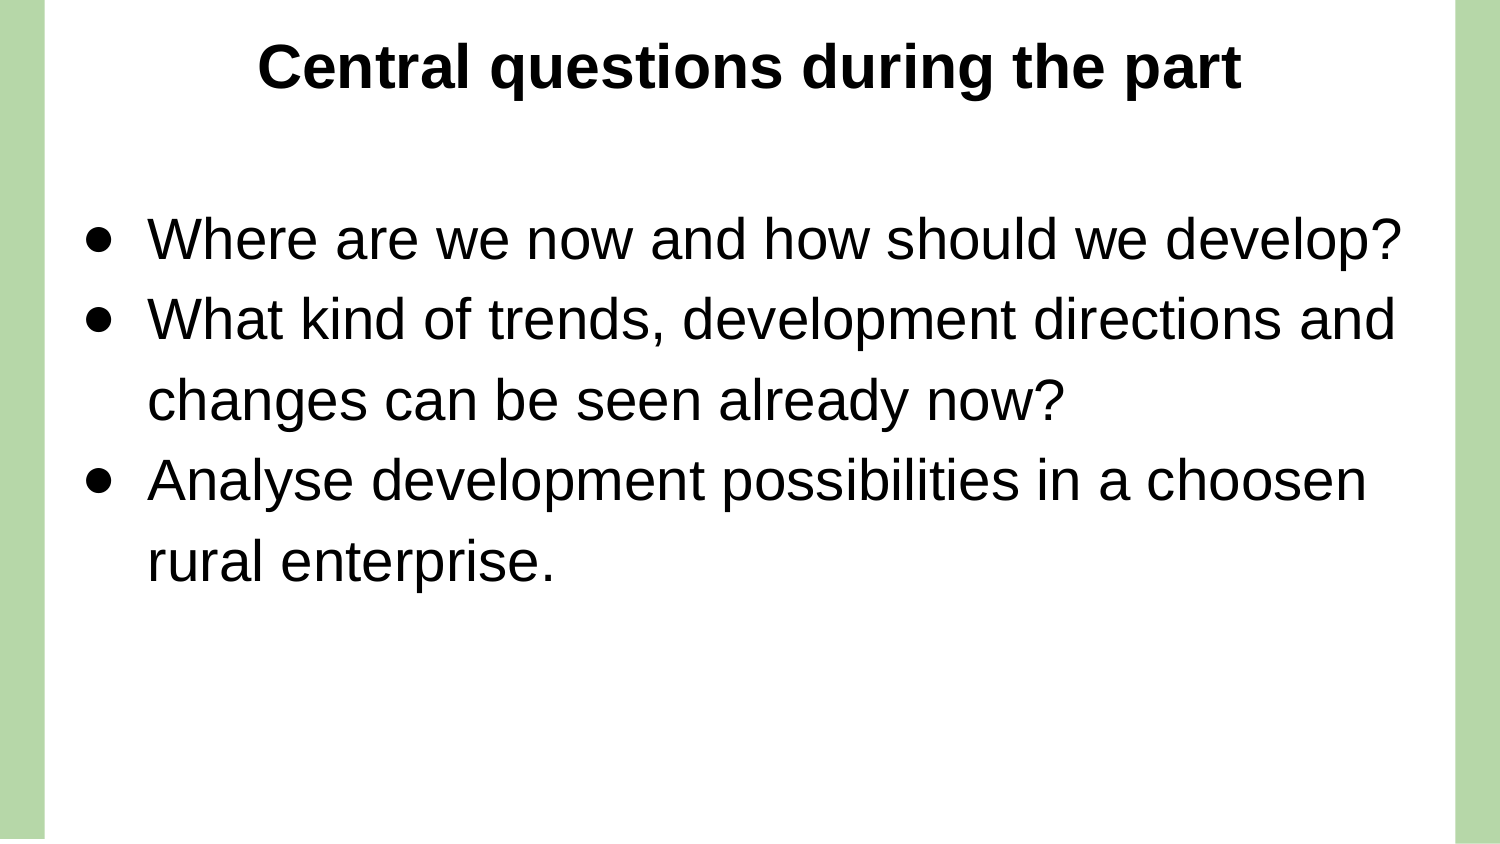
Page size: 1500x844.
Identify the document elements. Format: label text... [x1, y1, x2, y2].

text_box [1455, 0, 1500, 844]
list Where are we now and how should we develop? What kind of trends, development directions and changes can be seen already now? Analyse development possibilities in a choosen rural enterprise. [57, 175, 1455, 617]
text_box [0, 0, 45, 839]
title Central questions during the part [45, 0, 1455, 104]
